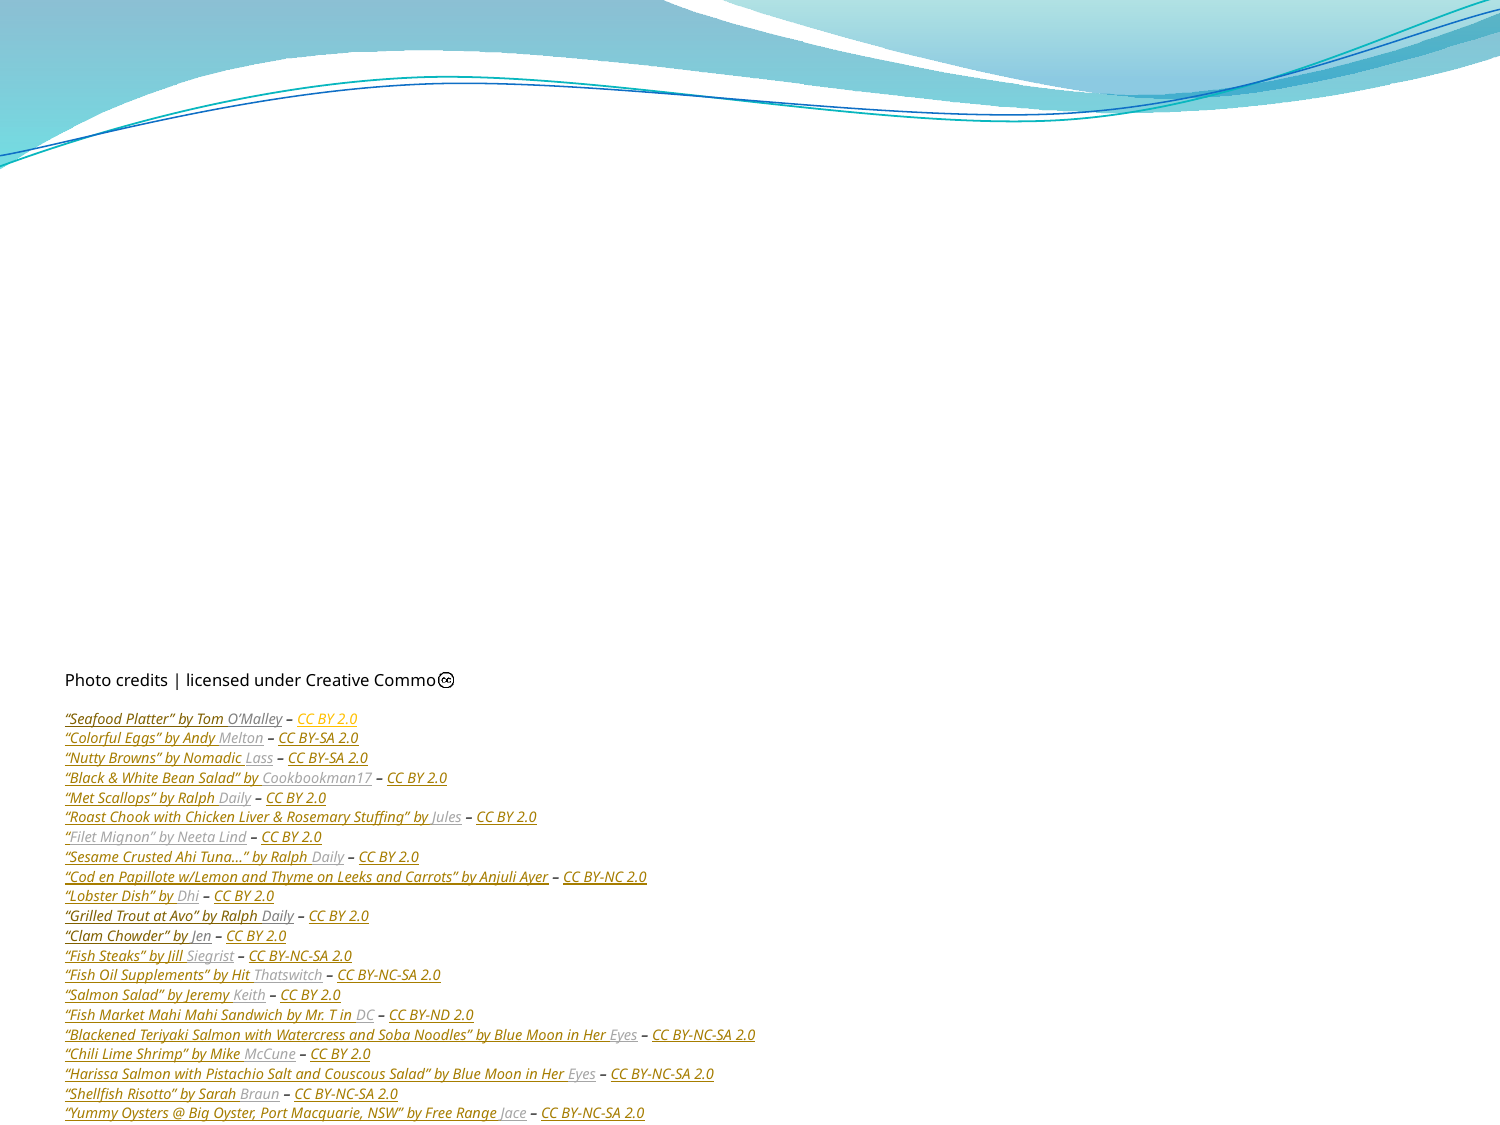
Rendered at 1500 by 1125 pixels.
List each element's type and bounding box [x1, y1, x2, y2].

text_box [49, 662, 1438, 1090]
